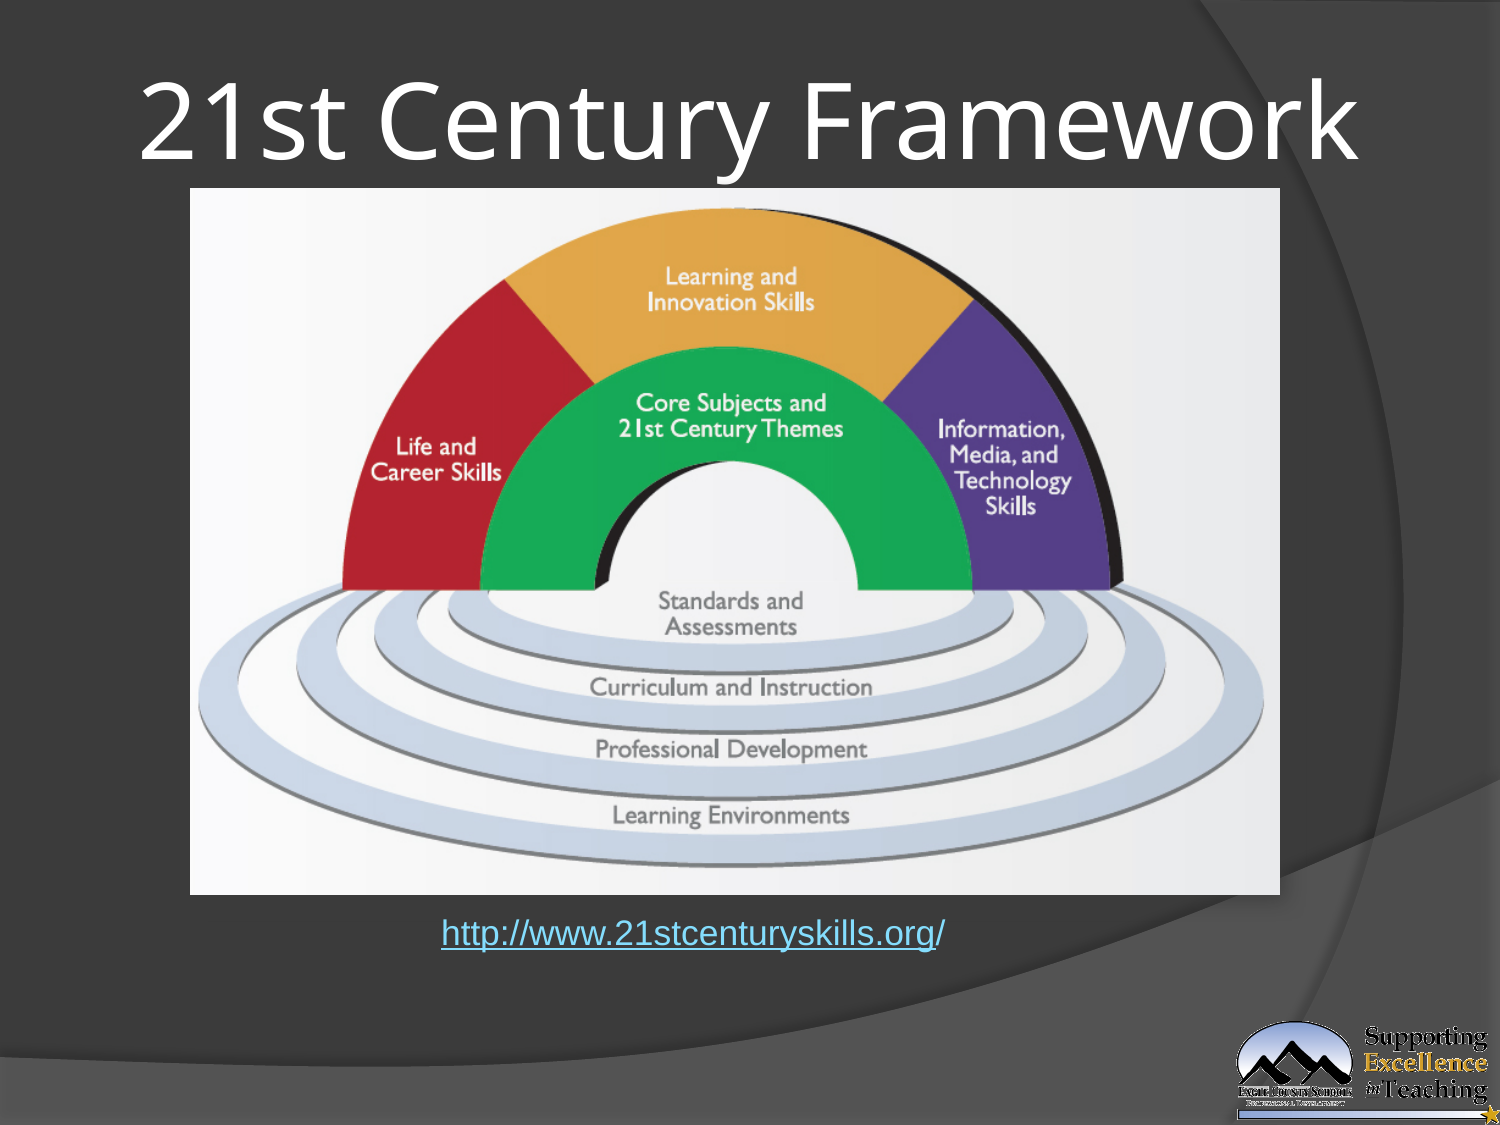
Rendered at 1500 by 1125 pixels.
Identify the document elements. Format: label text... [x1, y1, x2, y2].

title 21st Century Framework [30, 0, 1468, 258]
picture [190, 188, 1280, 896]
text_box http://www.21stcenturyskills.org/ [440, 910, 946, 953]
picture [1236, 1020, 1500, 1125]
